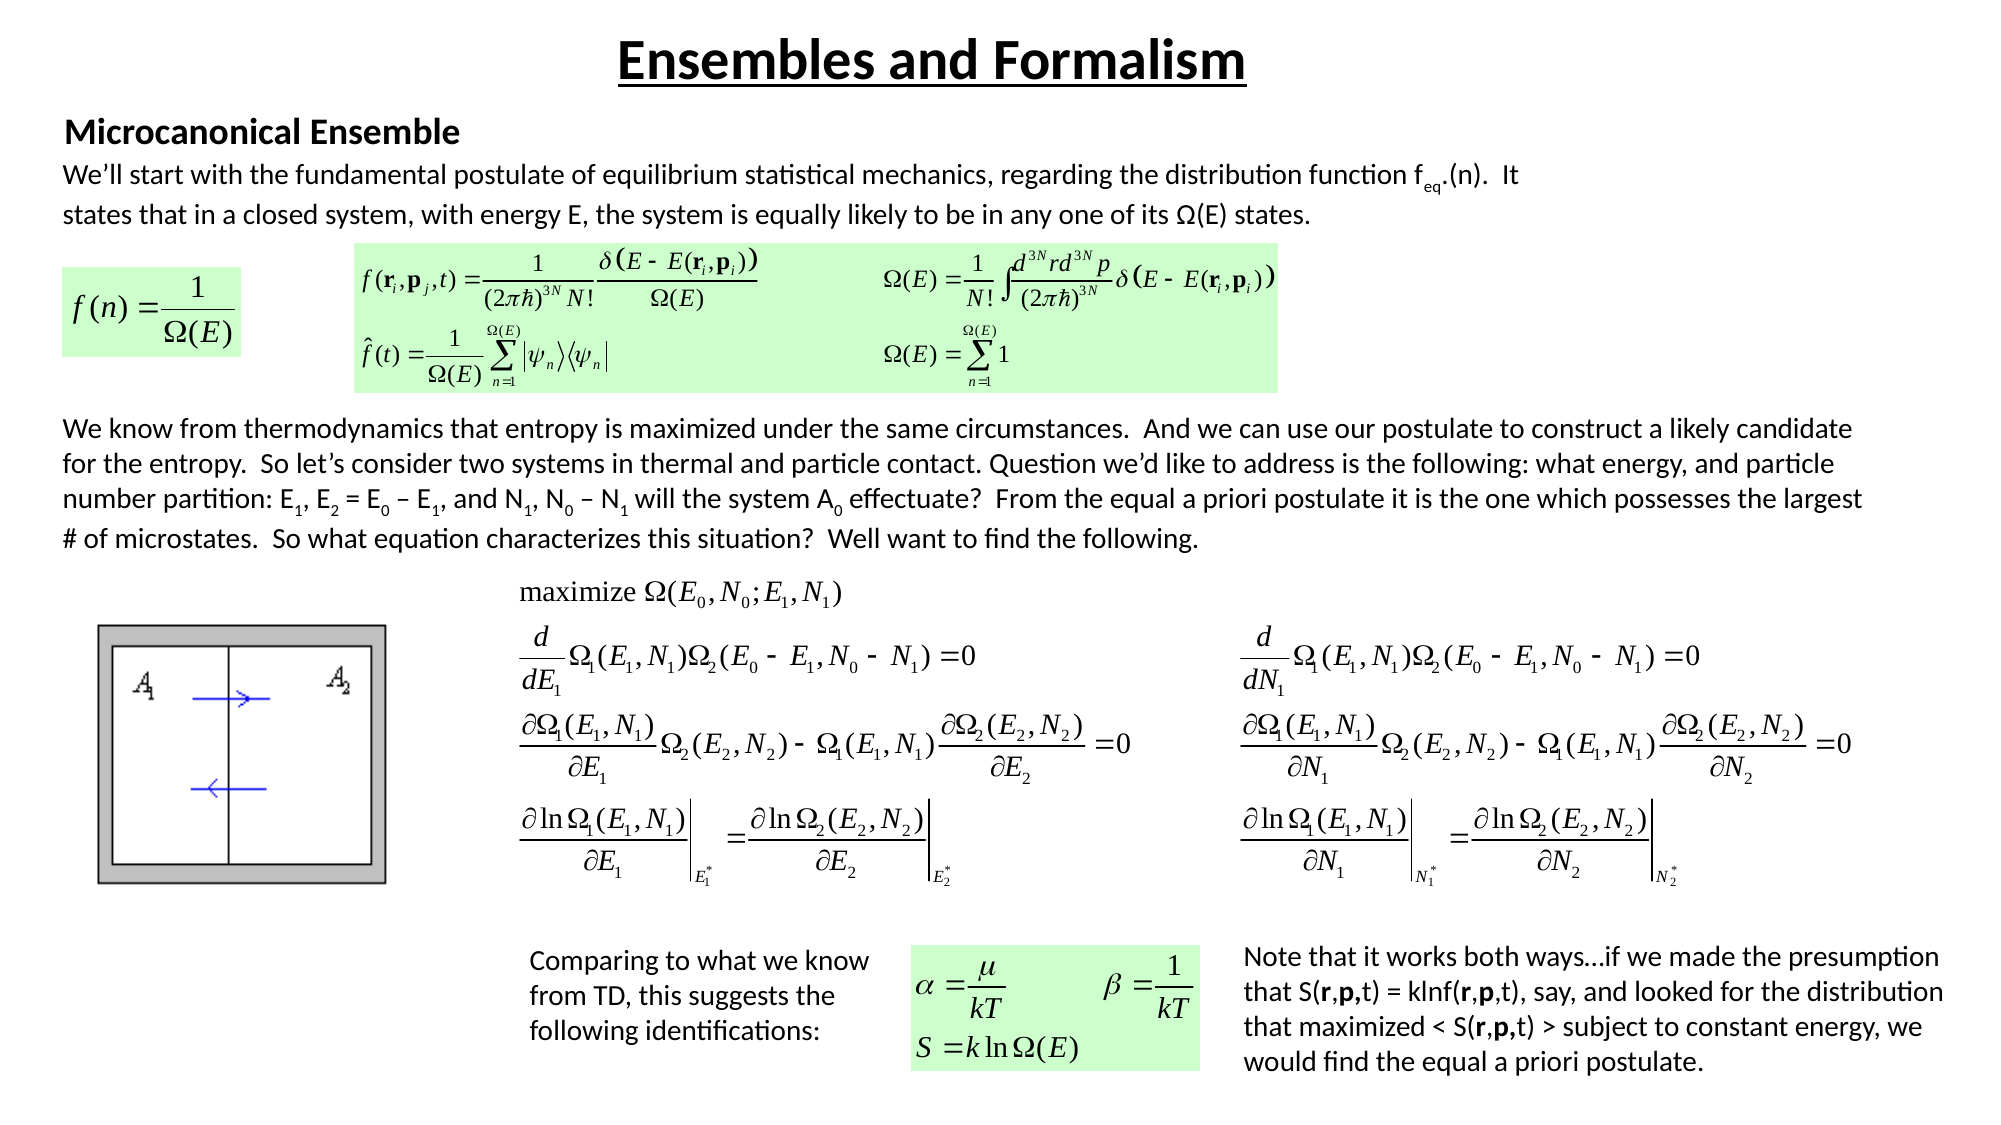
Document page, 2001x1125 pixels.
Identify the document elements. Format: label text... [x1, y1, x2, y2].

text_box Note that it works both ways…if we made the presumption that S(r,p,t) = klnf(r,p,t), say, and looked for the distribution that maximized < S(r,p,t) > subject to constant energy, we would find the equal a priori postulate. [1228, 929, 1983, 1085]
text_box We’ll start with the fundamental postulate of equilibrium statistical mechanics, regarding the distribution function feq.(n). It states that in a closed system, with energy E, the system is equally likely to be in any one of its Ω(E) states. [47, 148, 1585, 238]
text_box We know from thermodynamics that entropy is maximized under the same circumstances. And we can use our postulate to construct a likely candidate for the entropy. So let’s consider two systems in thermal and particle contact. Question we’d like to address is the following: what energy, and particle number partition: E1, E2 = E0 – E1, and N1, N0 – N1 will the system A0 effectuate? From the equal a priori postulate it is the one which possesses the largest # of microstates. So what equation characterizes this situation? Well want to find the following. [47, 402, 1889, 562]
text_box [353, 243, 1278, 393]
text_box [38, 563, 487, 956]
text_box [62, 267, 241, 358]
text_box Comparing to what we know from TD, this suggests the following identifications: [514, 933, 911, 1054]
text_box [911, 944, 1200, 1071]
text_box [514, 572, 1858, 894]
title Ensembles and Formalism [586, 0, 1278, 100]
text_box Microcanonical Ensemble [49, 99, 477, 160]
